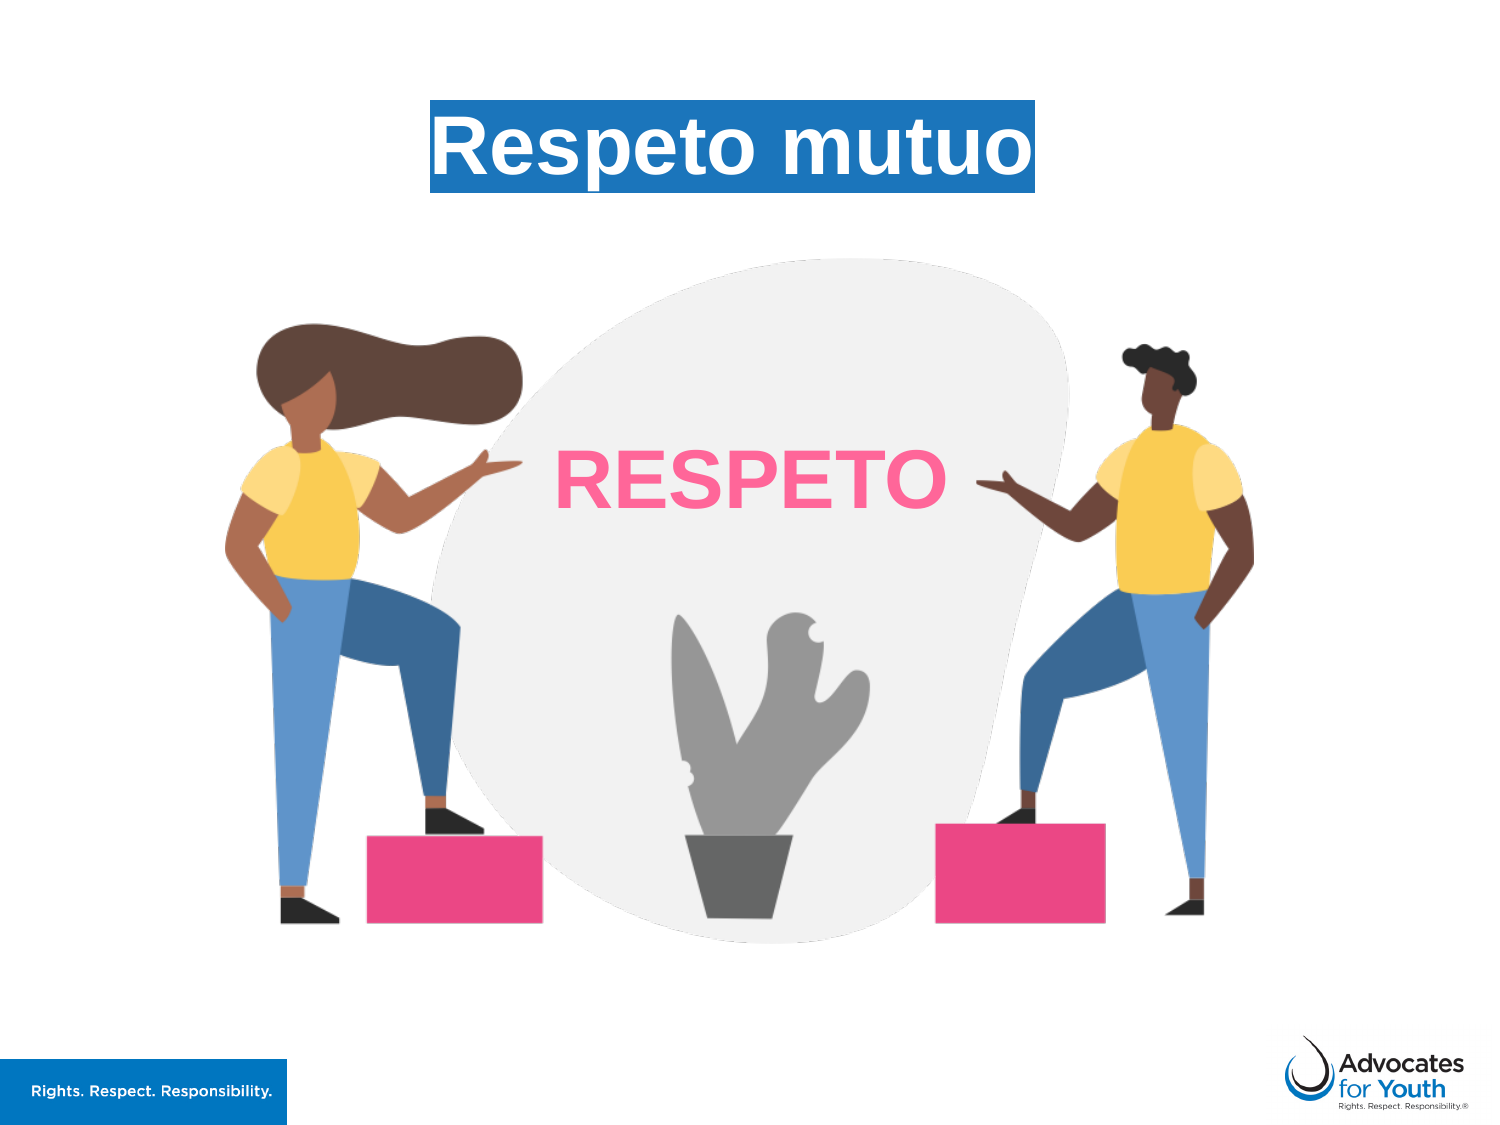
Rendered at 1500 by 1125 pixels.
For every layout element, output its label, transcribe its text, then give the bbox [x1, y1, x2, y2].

title Respeto mutuo [94, 54, 1370, 242]
picture [225, 257, 1254, 945]
picture [0, 1059, 287, 1125]
picture [1266, 1024, 1492, 1125]
